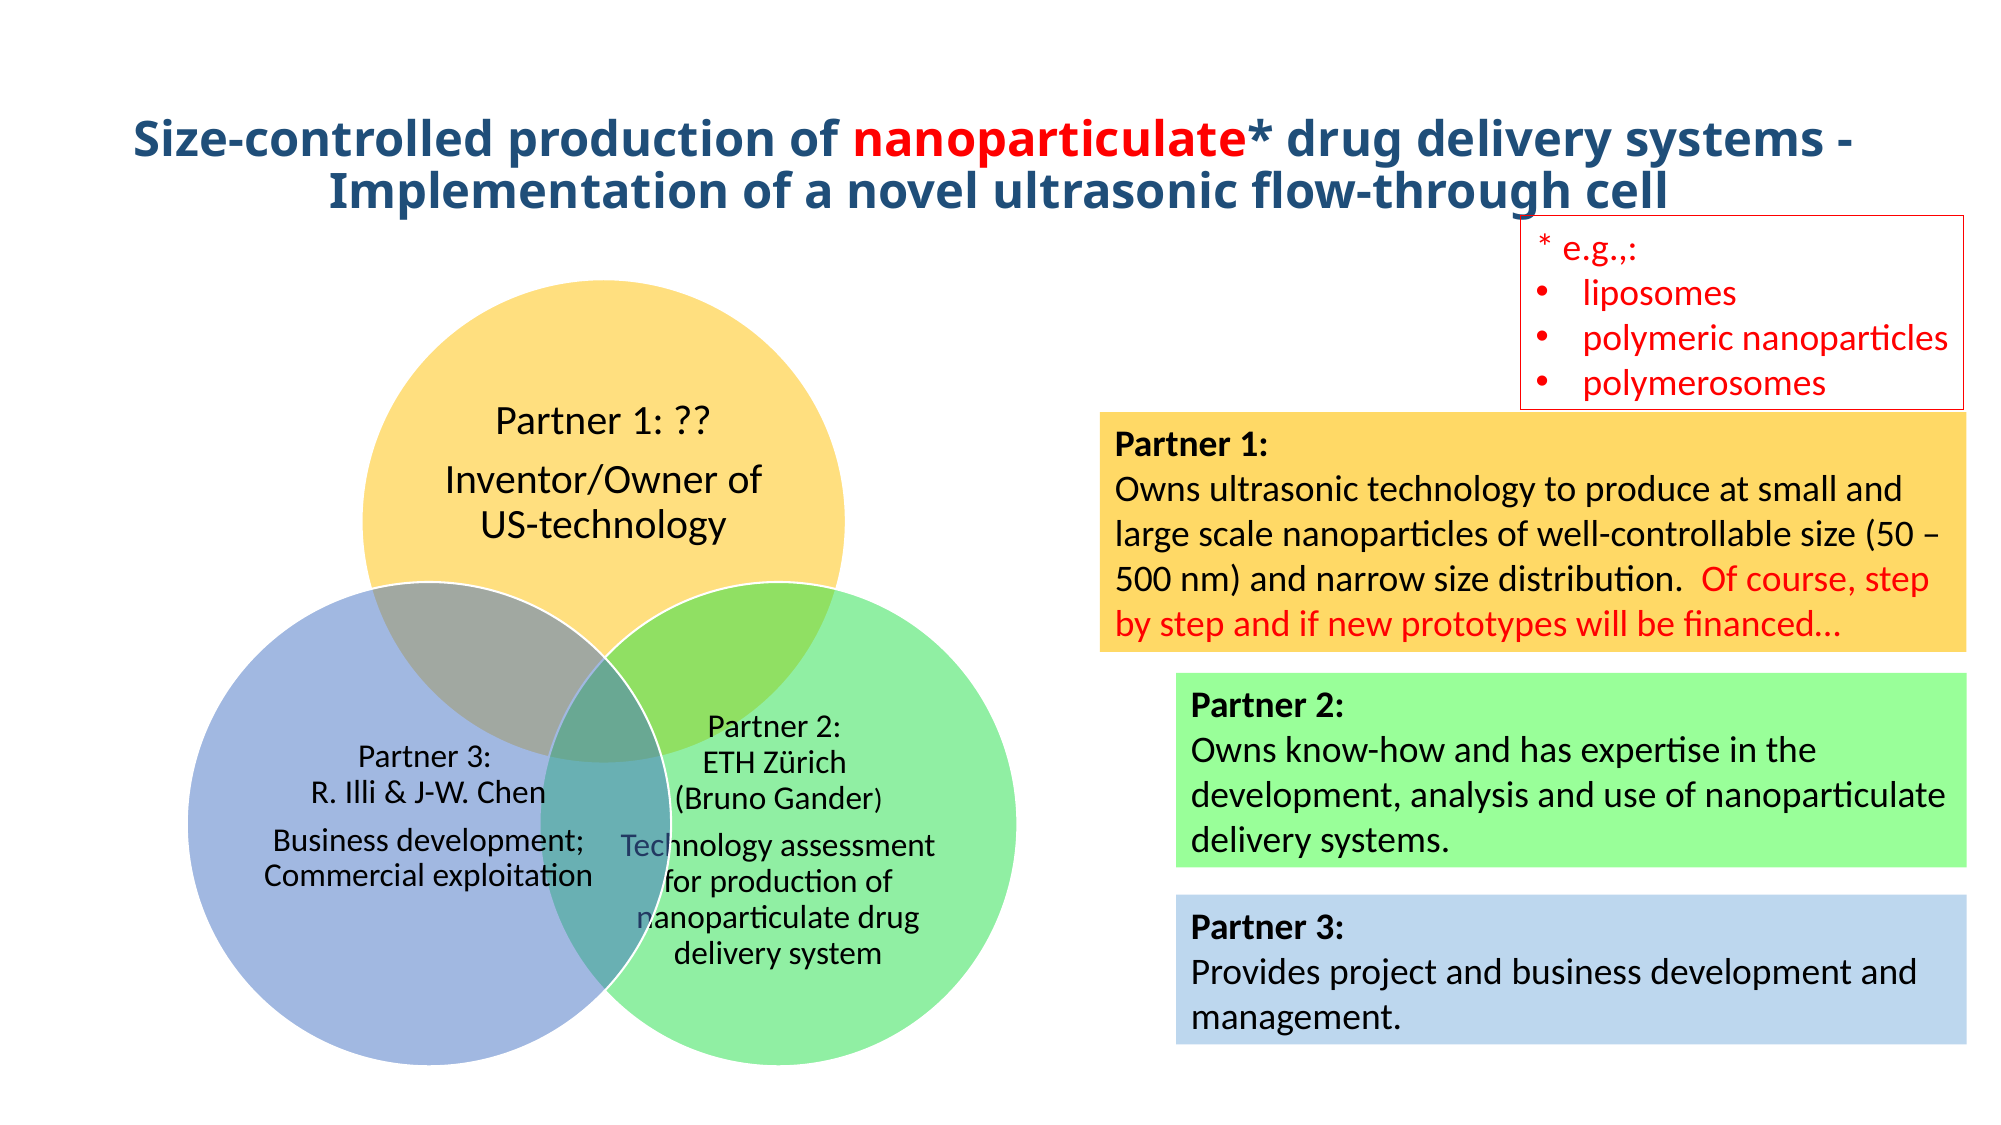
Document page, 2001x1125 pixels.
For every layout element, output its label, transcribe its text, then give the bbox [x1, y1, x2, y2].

text_box * e.g.,: liposomes polymeric nanoparticles polymerosomes [1520, 215, 1964, 410]
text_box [80, 255, 1125, 1090]
text_box Partner 1: Owns ultrasonic technology to produce at small and large scale nanoparticles of well-controllable size (50 – 500 nm) and narrow size distribution. Of course, step by step and if new prototypes will be financed… [1125, 412, 1967, 652]
title Size-controlled production of nanoparticulate* drug delivery systems - Implementation of a novel ultrasonic flow-through cell [80, 60, 1920, 228]
text_box Partner 3: Provides project and business development and management. [1176, 894, 1967, 1045]
text_box Partner 2: Owns know-how and has expertise in the development, analysis and use of nanoparticulate delivery systems. [1176, 672, 1967, 868]
